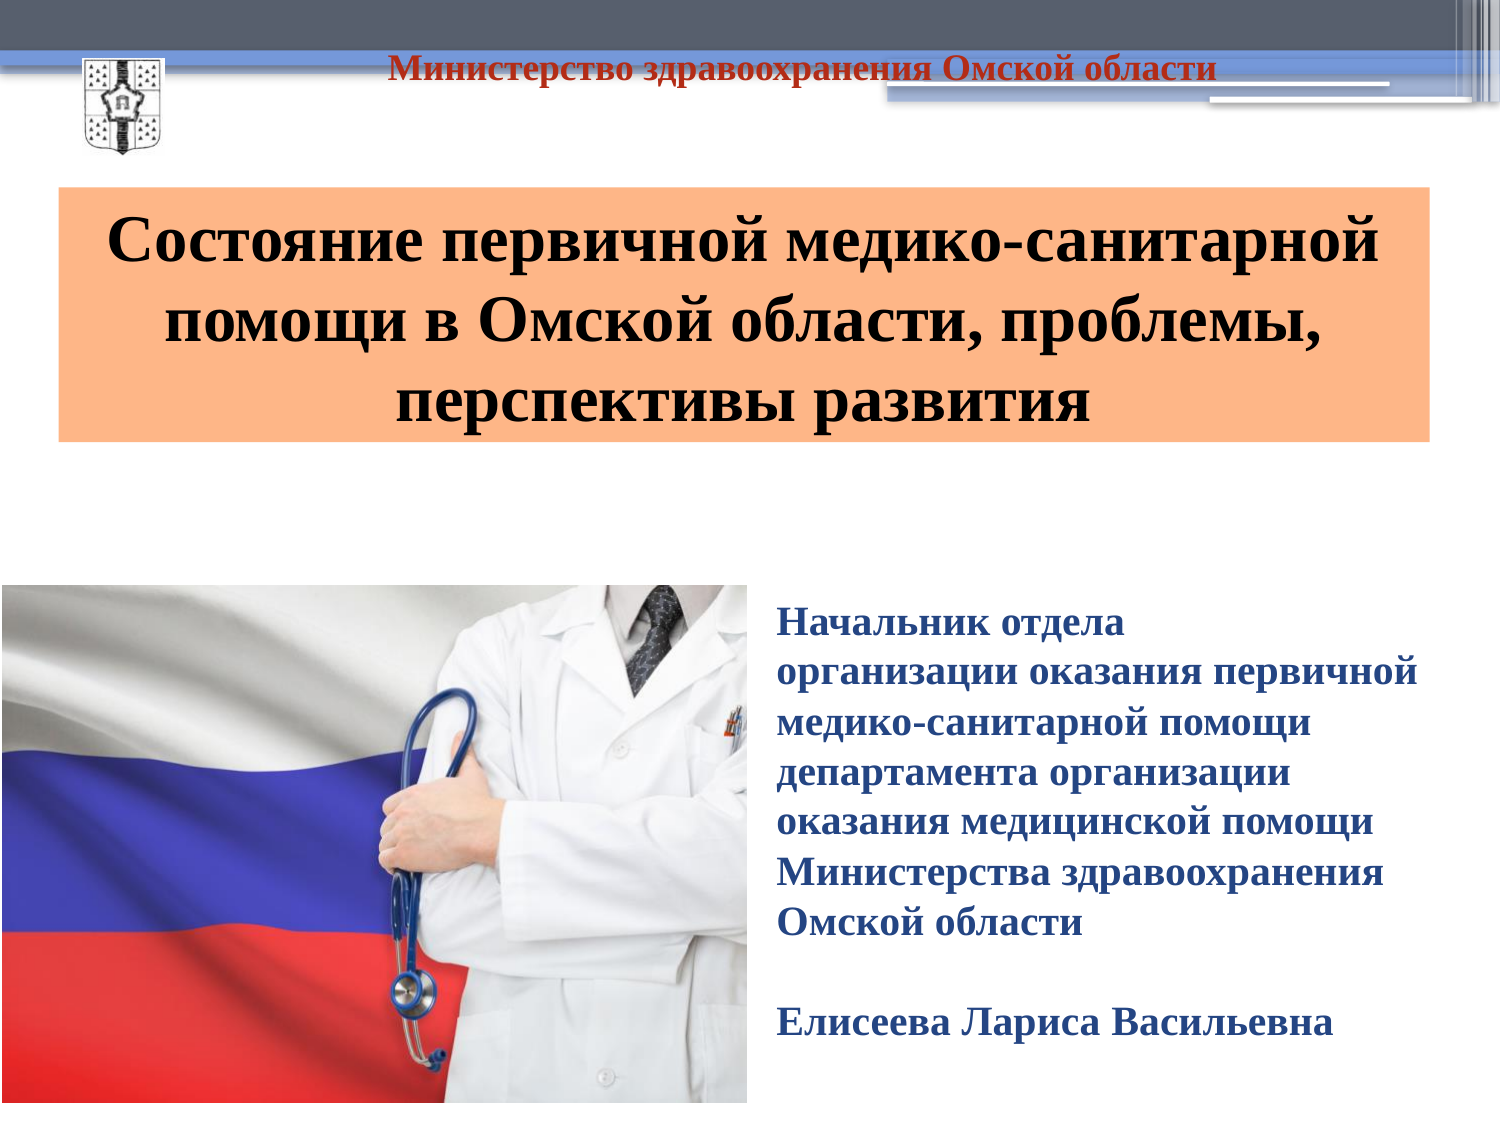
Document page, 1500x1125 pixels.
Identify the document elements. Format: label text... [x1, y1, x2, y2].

text_box Состояние первичной медико-санитарной помощи в Омской области, проблемы, перспективы развития [58, 187, 1430, 443]
text_box Министерство здравоохранения Омской области [292, 35, 1313, 95]
text_box Начальник отдела организации оказания первичной медико-санитарной помощи департамента организации оказания медицинской помощи Министерства здравоохранения Омской области Елисеева Лариса Васильевна [761, 585, 1477, 1051]
picture [2, 585, 747, 1103]
picture [81, 58, 165, 156]
